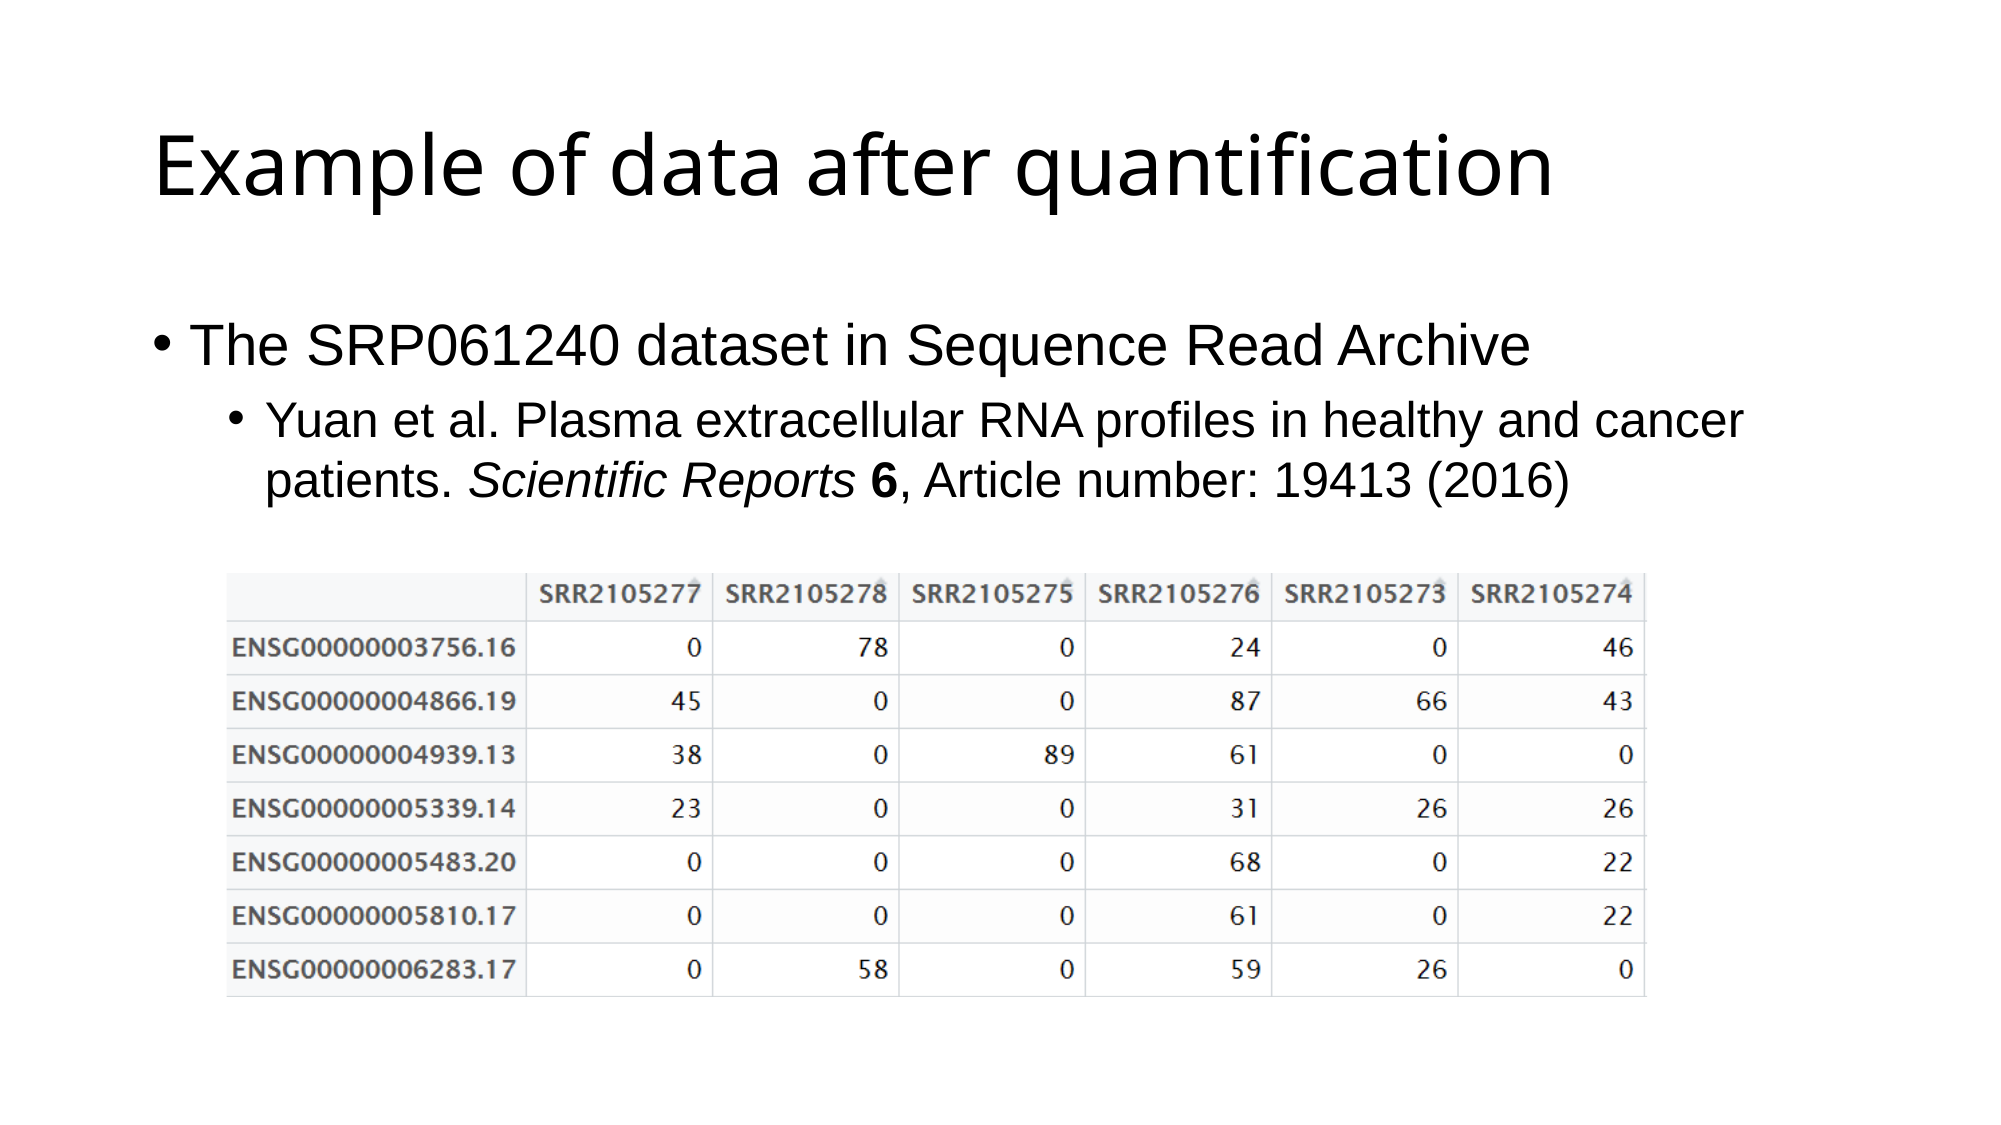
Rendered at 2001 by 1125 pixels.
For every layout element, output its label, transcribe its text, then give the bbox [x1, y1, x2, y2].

list The SRP061240 dataset in Sequence Read Archive Yuan et al. Plasma extracellular RNA profiles in healthy and cancer patients. Scientific Reports 6, Article number: 19413 (2016) [137, 299, 1863, 532]
picture [226, 573, 1648, 997]
title Example of data after quantification [137, 59, 1863, 278]
